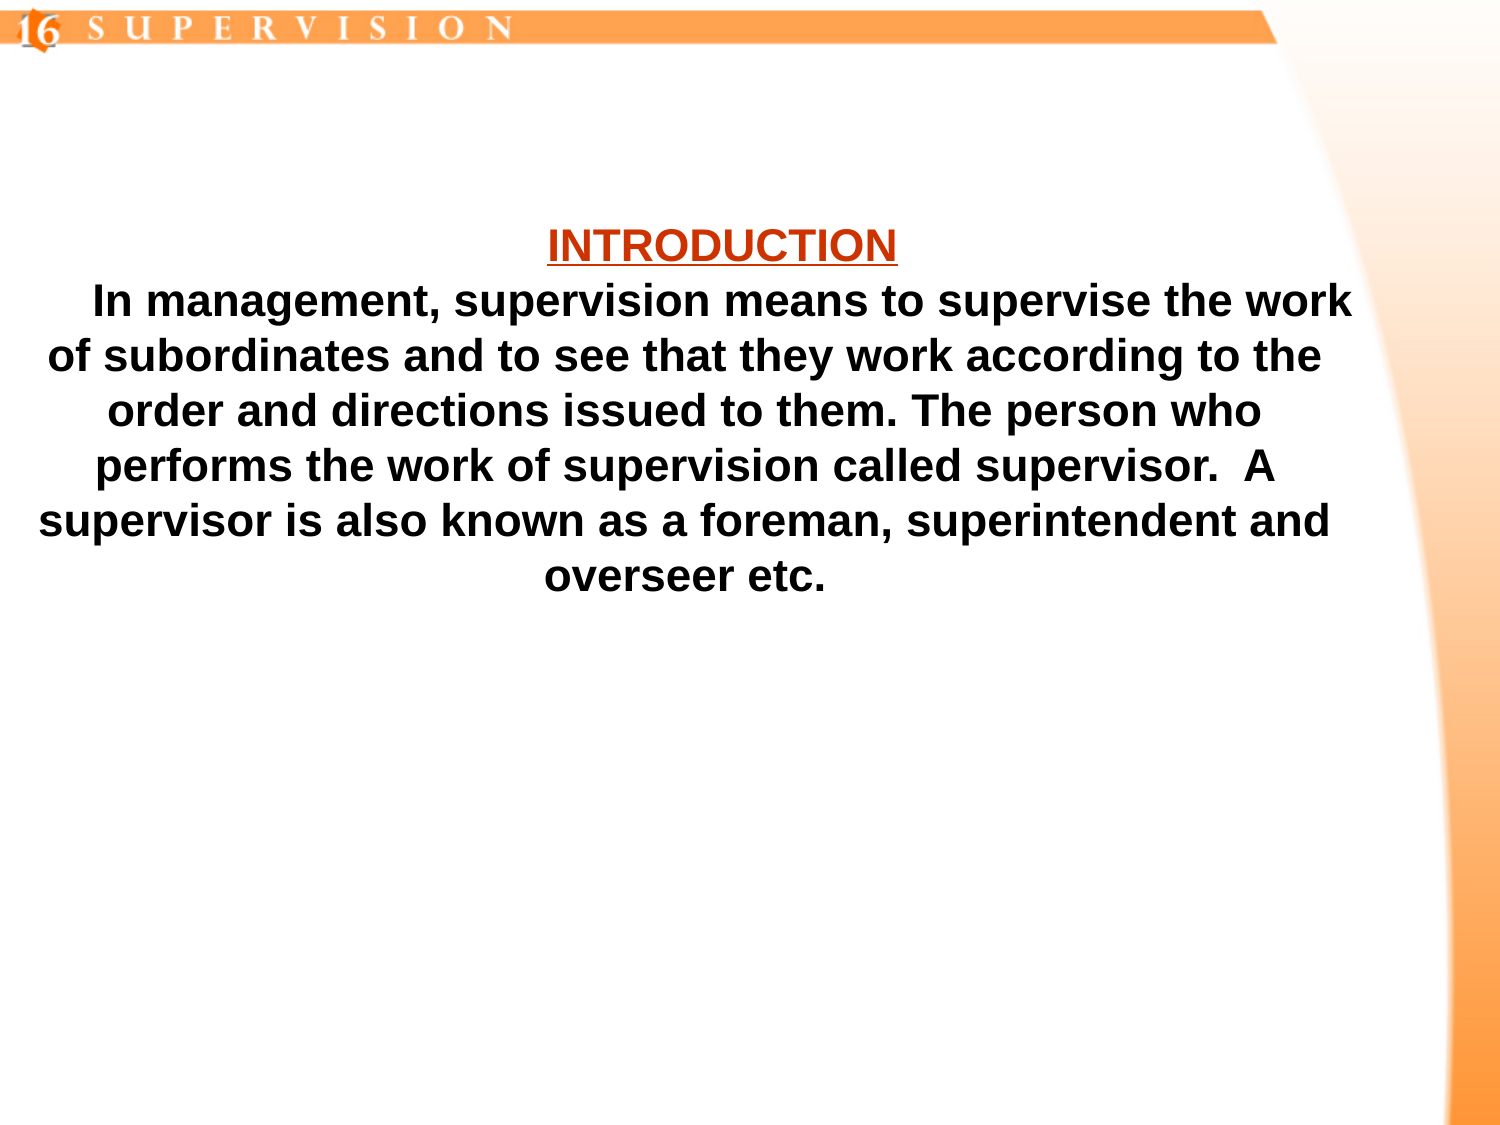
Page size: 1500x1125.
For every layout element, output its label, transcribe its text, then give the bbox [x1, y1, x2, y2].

picture [0, 0, 1500, 1125]
text_box INTRODUCTION In management, supervision means to supervise the work of subordinates and to see that they work according to the order and directions issued to them. The person who performs the work of supervision called supervisor. A supervisor is also known as a foreman, superintendent and overseer etc. [0, 208, 1371, 608]
